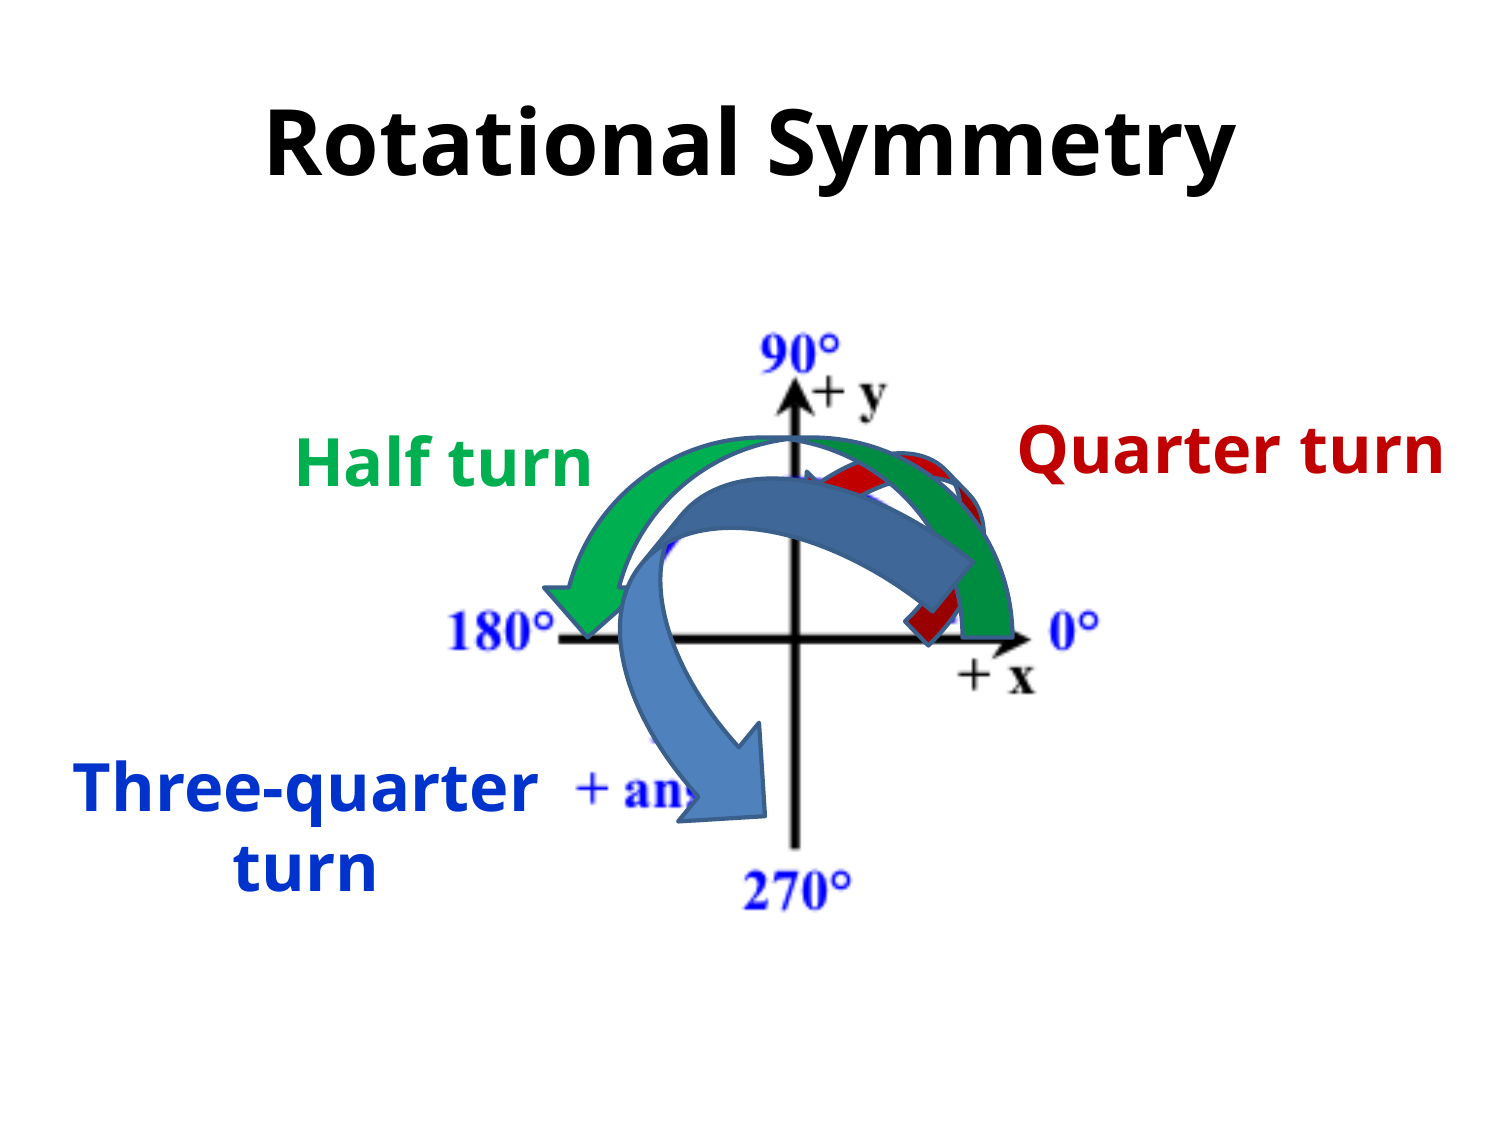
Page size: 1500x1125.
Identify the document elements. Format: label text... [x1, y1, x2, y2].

title Rotational Symmetry [75, 45, 1425, 233]
text_box Half turn [212, 412, 432, 508]
text_box Quarter turn [1116, 399, 1463, 495]
text_box Three-quarter turn [24, 737, 432, 913]
picture [437, 324, 1113, 928]
